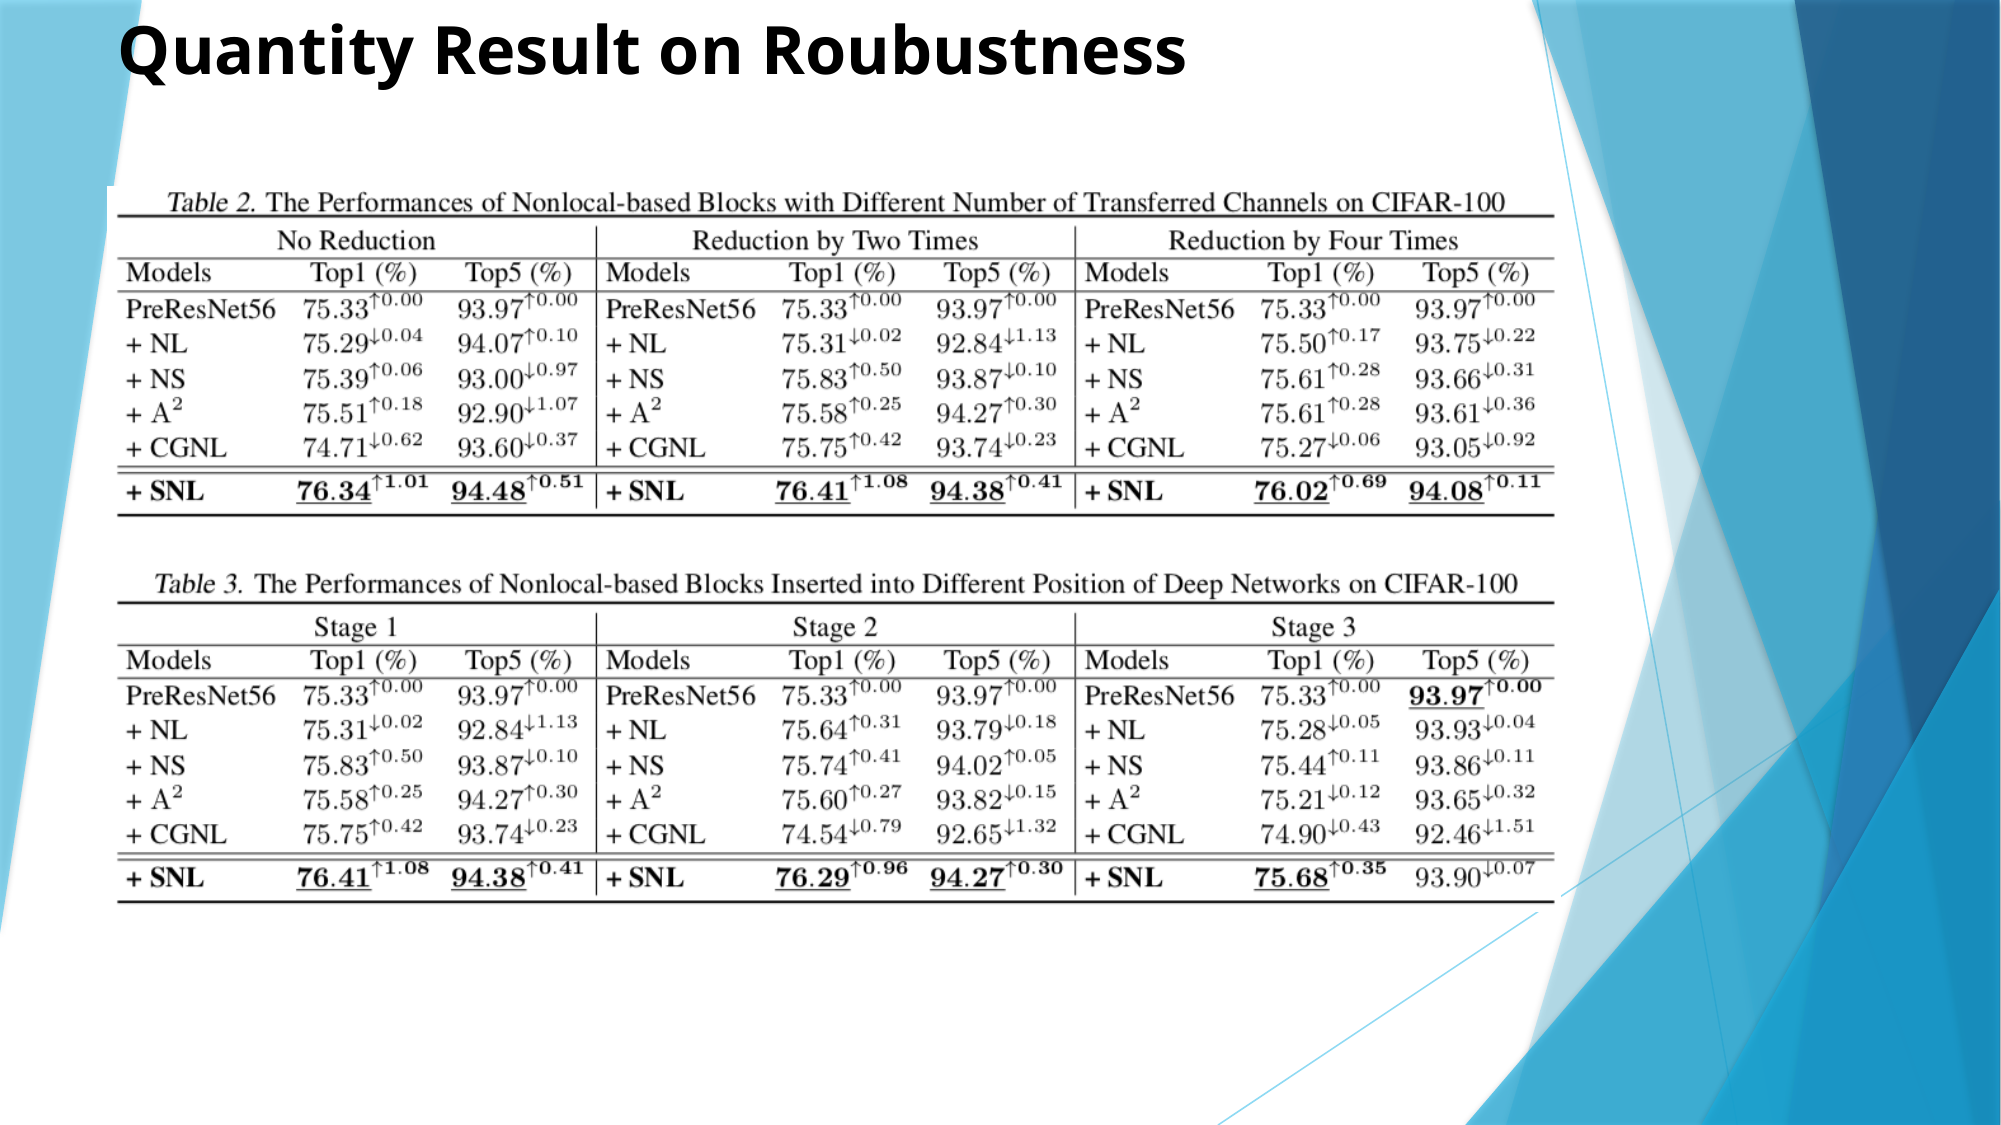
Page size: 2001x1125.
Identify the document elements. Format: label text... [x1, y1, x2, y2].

text_box Quantity Result on Roubustness [0, 0, 1508, 95]
picture [107, 186, 1561, 912]
